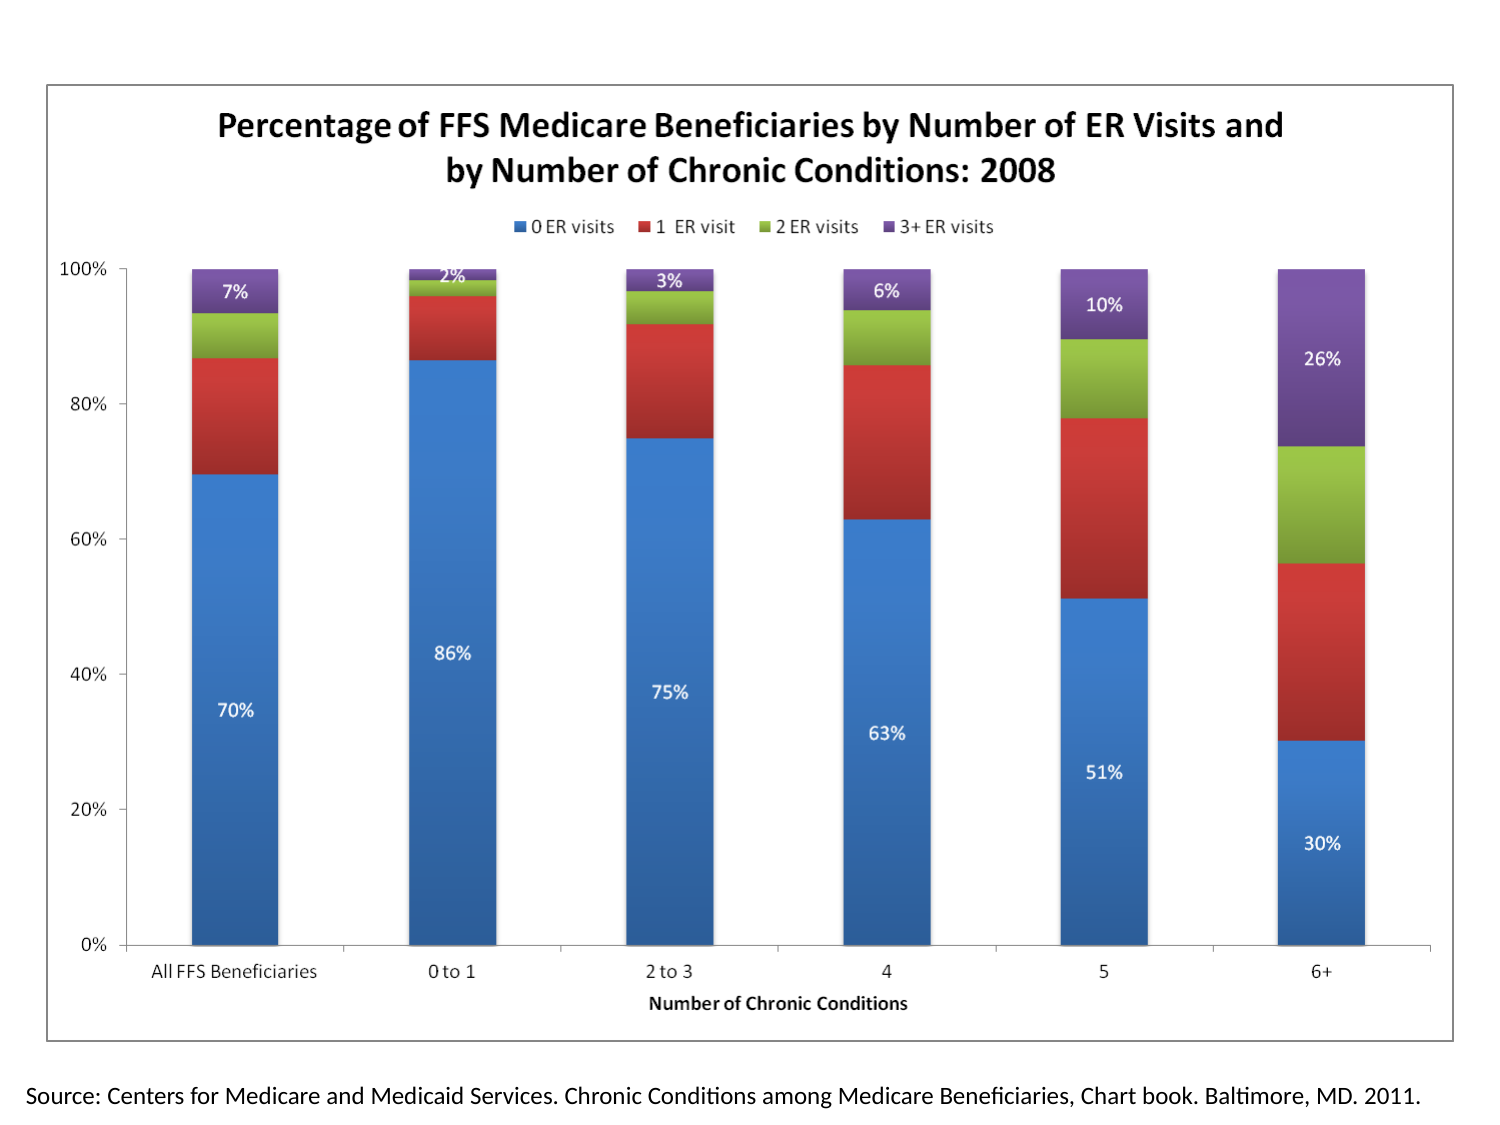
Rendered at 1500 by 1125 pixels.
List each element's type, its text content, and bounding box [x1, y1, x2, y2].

text_box Source: Centers for Medicare and Medicaid Services. Chronic Conditions among Medicare Beneficiaries, Chart book. Baltimore, MD. 2011. [0, 1065, 1450, 1125]
picture [45, 83, 1455, 1043]
